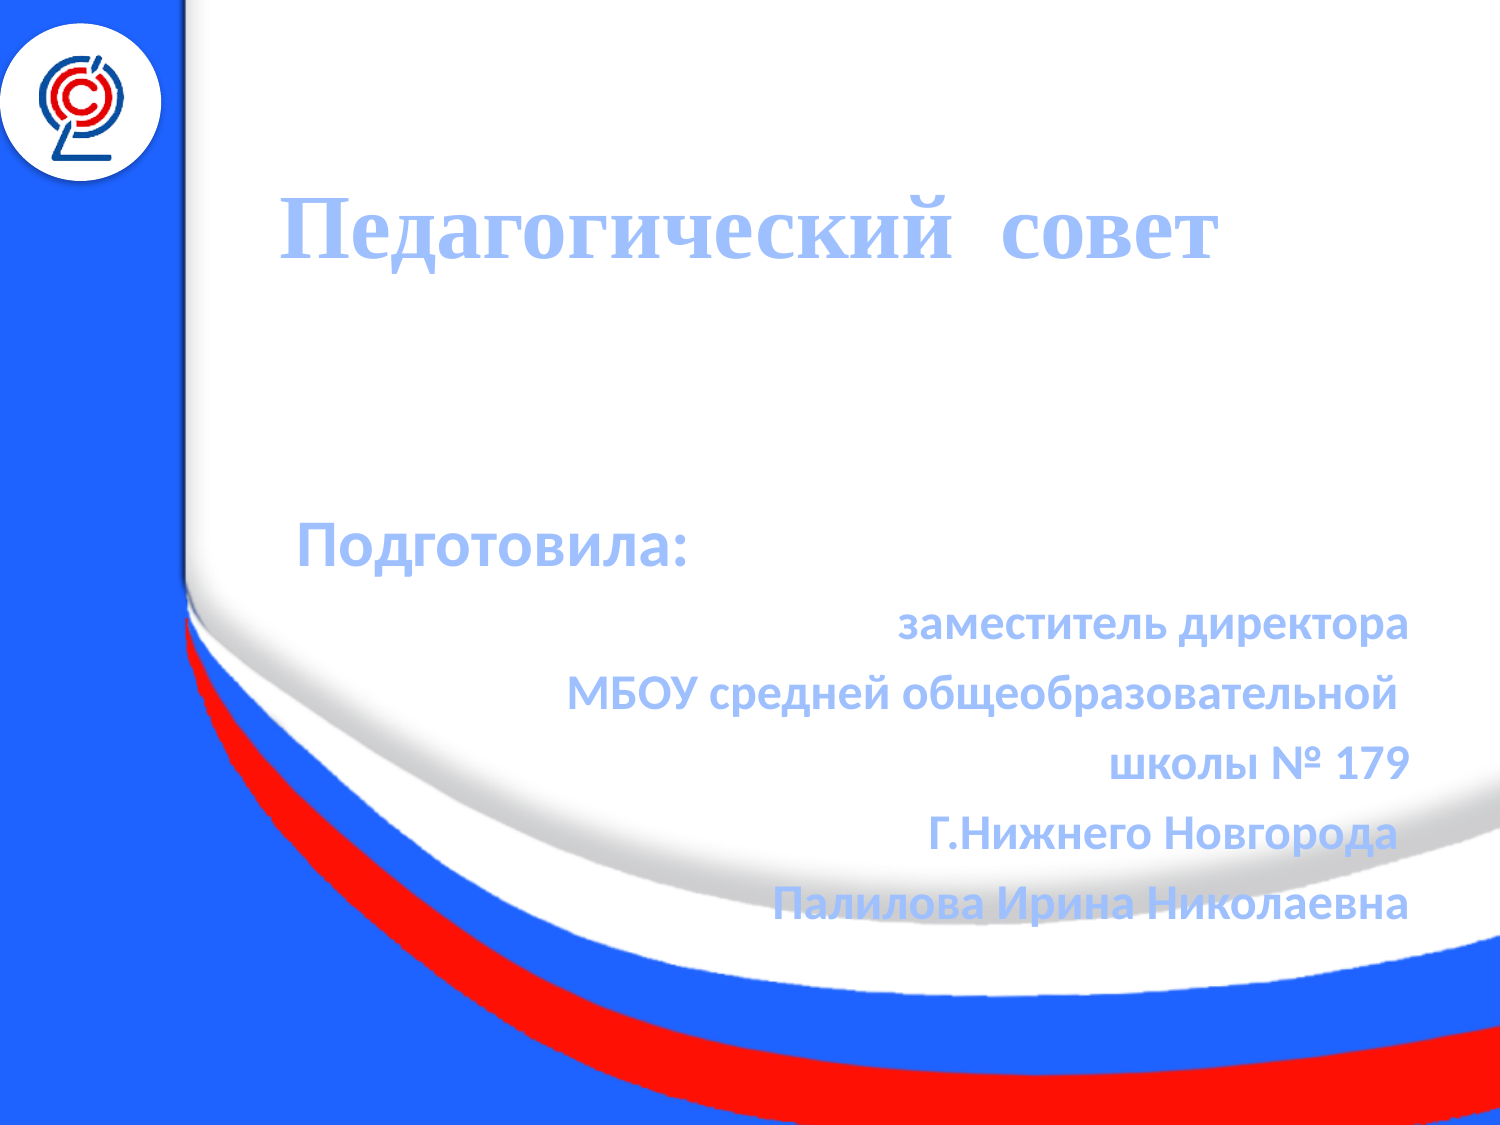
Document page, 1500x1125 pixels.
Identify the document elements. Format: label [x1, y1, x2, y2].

text_box [0, 23, 162, 182]
picture [0, 0, 1500, 1125]
